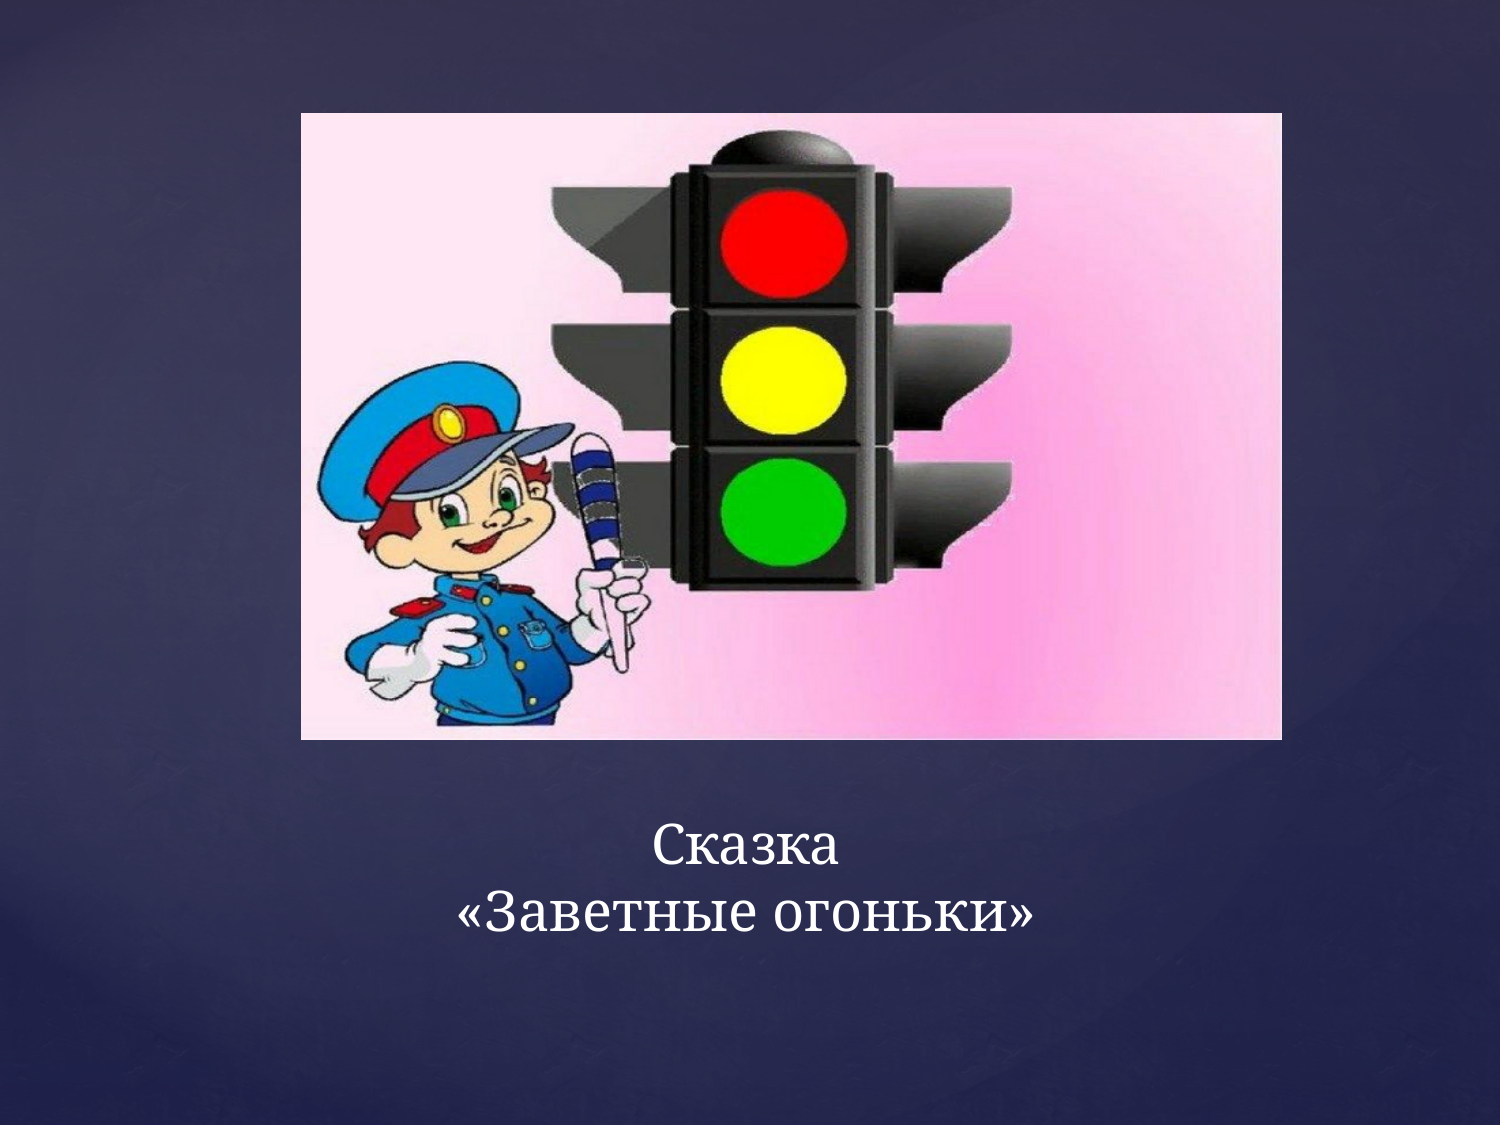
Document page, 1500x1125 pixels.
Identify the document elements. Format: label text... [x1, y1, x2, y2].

picture [300, 113, 1282, 741]
title Сказка «Заветные огоньки» [127, 800, 1365, 950]
